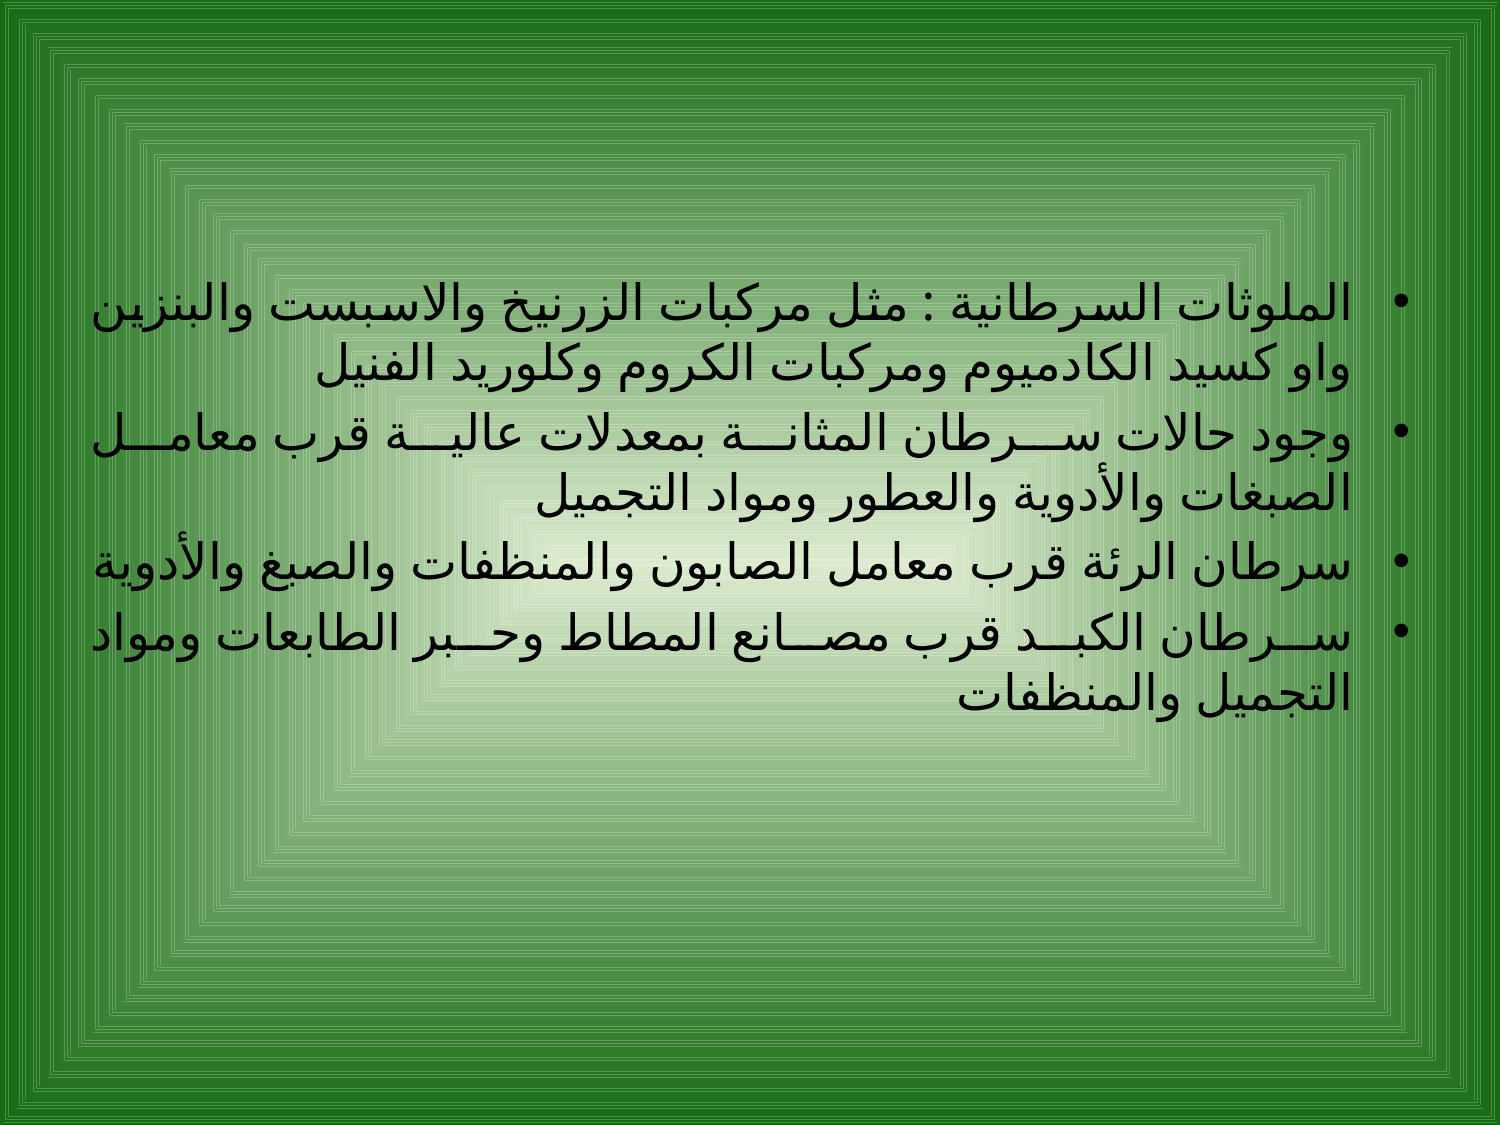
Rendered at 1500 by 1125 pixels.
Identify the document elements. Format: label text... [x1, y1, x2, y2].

list الملوثات السرطانية : مثل مركبات الزرنيخ والاسبست والبنزين واو كسيد الكادميوم ومركبات الكروم وكلوريد الفنيل وجود حالات سرطان المثانة بمعدلات عالية قرب معامل الصبغات والأدوية والعطور ومواد التجميل سرطان الرئة قرب معامل الصابون والمنظفات والصبغ والأدوية سرطان الكبد قرب مصانع المطاط وحبر الطابعات ومواد التجميل والمنظفات [75, 262, 1425, 1005]
